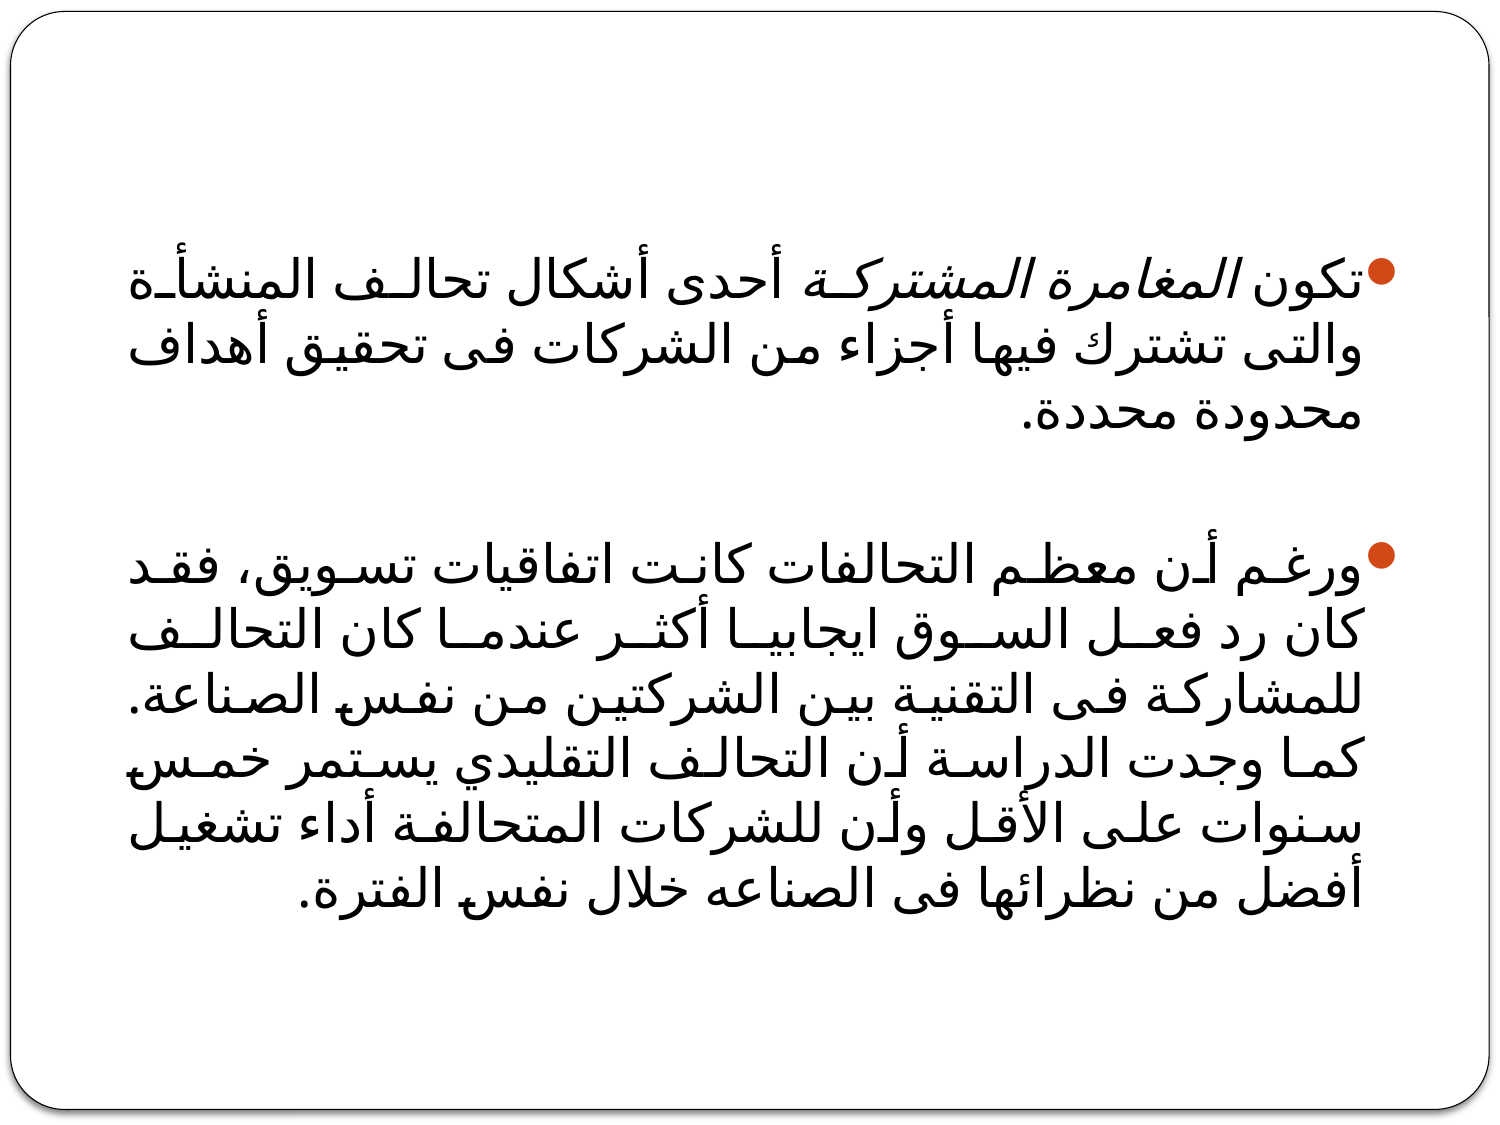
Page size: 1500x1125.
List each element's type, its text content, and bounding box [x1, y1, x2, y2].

list تكون المغامرة المشتركة أحدى أشكال تحالف المنشأة والتى تشترك فيها أجزاء من الشركات فى تحقيق أهداف محدودة محددة. ورغم أن معظم التحالفات كانت اتفاقيات تسويق، فقد كان رد فعل السوق ايجابيا أكثر عندما كان التحالف للمشاركة فى التقنية بين الشركتين من نفس الصناعة. كما وجدت الدراسة أن التحالف التقليدي يستمر خمس سنوات على الأقل وأن للشركات المتحالفة أداء تشغيل أفضل من نظرائها فى الصناعه خلال نفس الفترة. [112, 237, 1425, 988]
